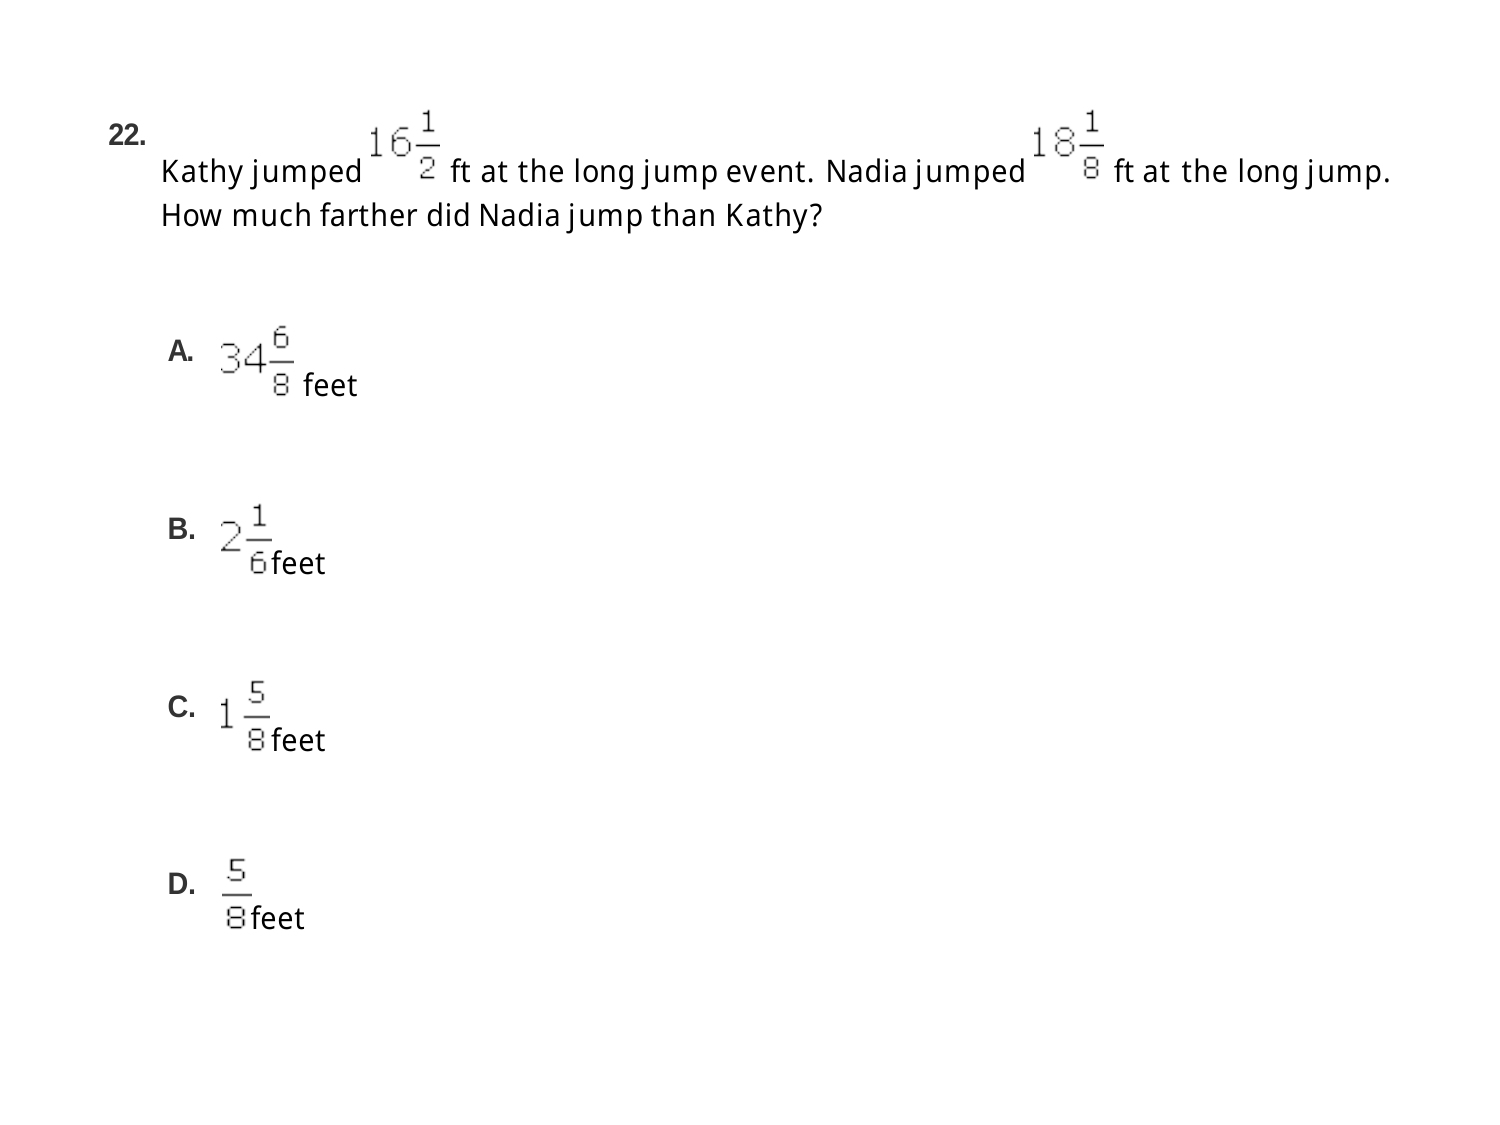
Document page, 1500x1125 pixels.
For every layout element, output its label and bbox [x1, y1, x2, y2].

picture [99, 99, 1438, 1063]
